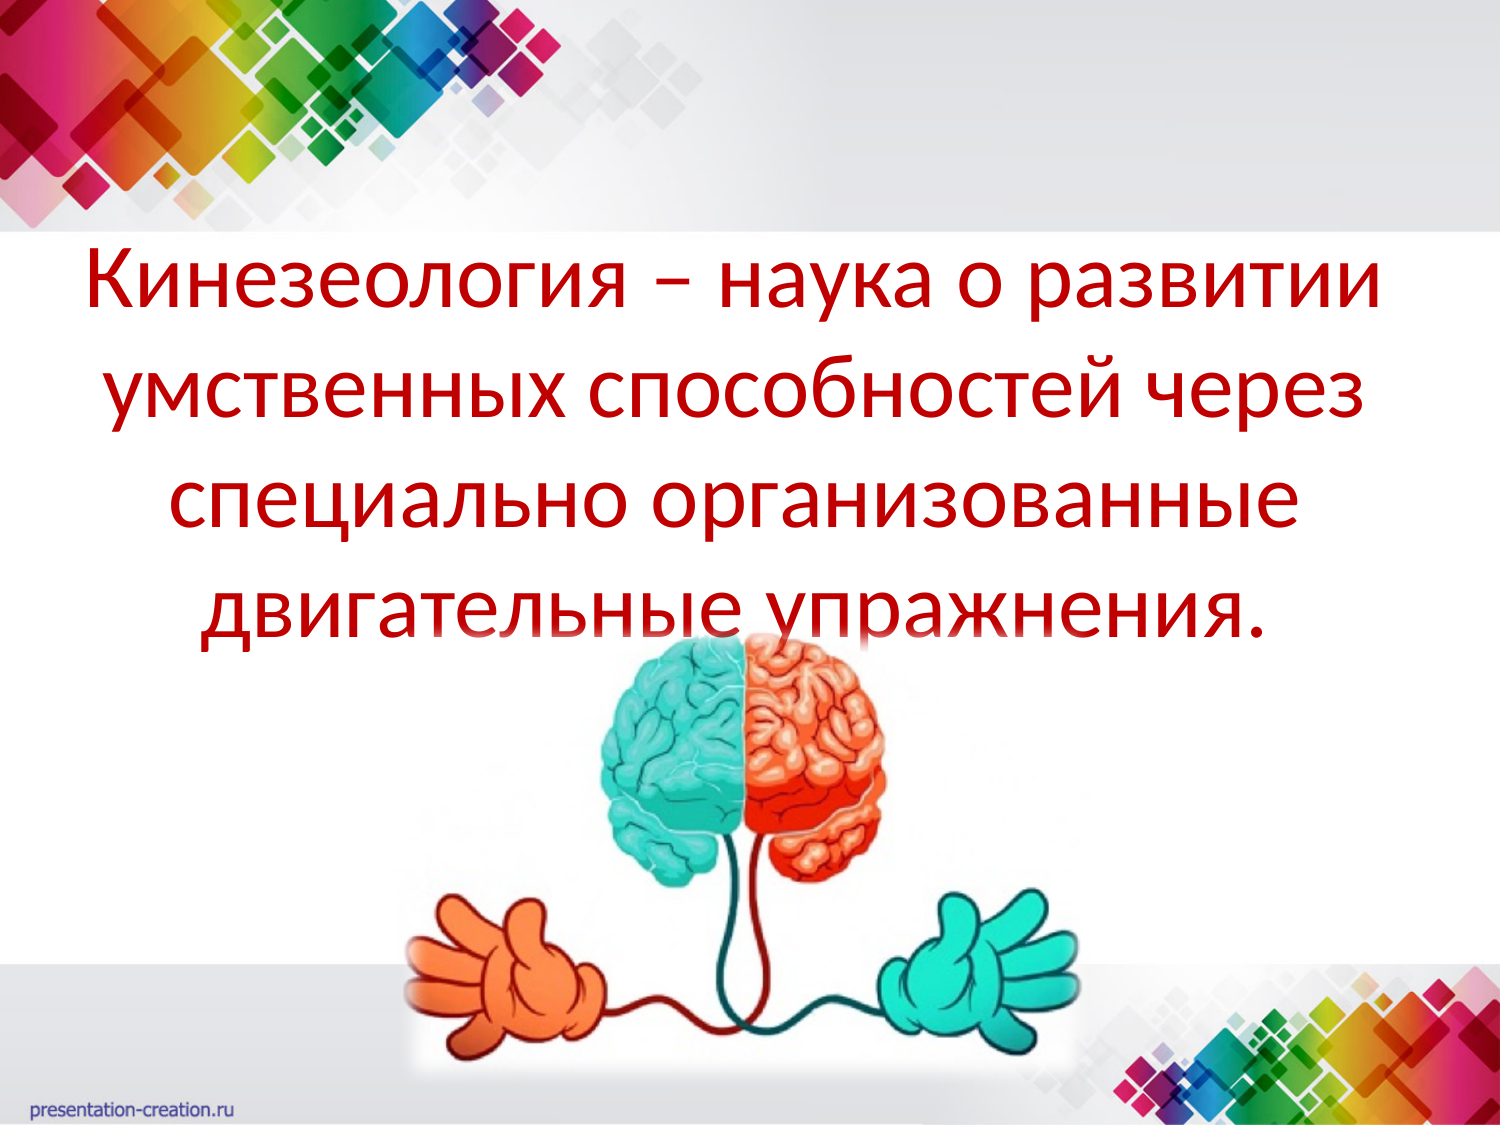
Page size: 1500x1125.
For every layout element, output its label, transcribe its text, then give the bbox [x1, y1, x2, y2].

text_box Кинезеология – наука о развитии умственных способностей через специально организованные двигательные упражнения. [0, 208, 1471, 811]
picture [0, 0, 1500, 1125]
